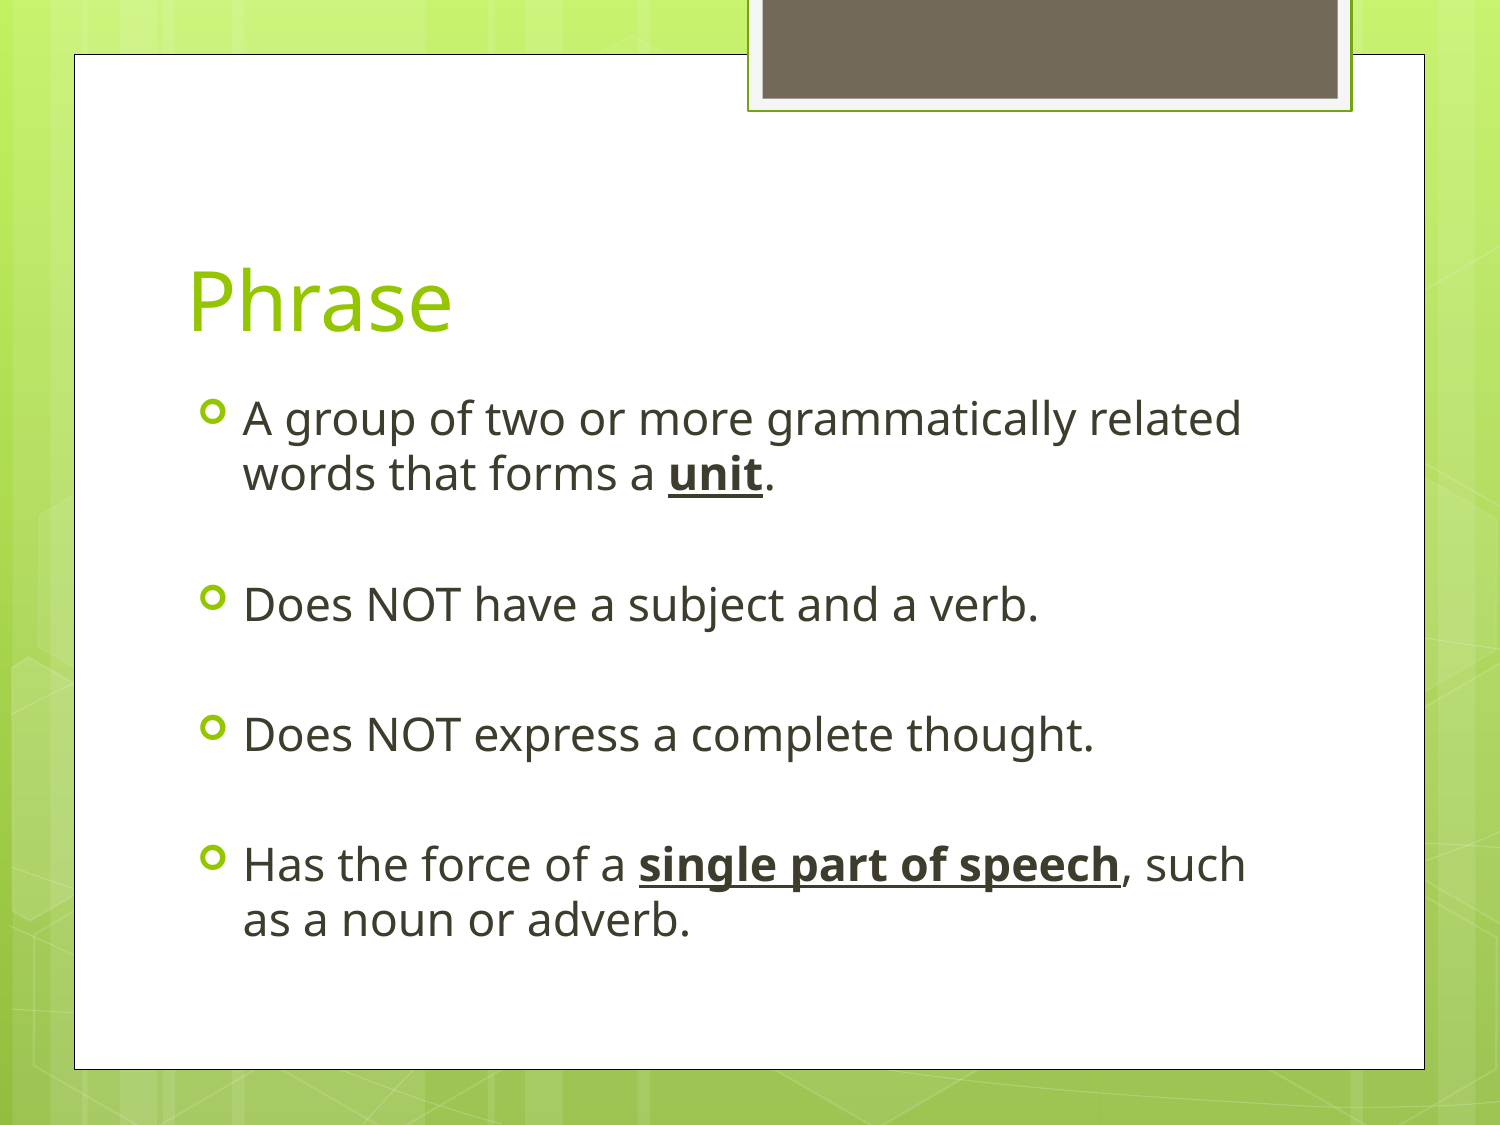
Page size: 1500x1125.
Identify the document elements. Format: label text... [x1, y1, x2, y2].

list A group of two or more grammatically related words that forms a unit. Does NOT have a subject and a verb. Does NOT express a complete thought. Has the force of a single part of speech, such as a noun or adverb. [171, 381, 1283, 957]
title Phrase [171, 168, 1324, 357]
